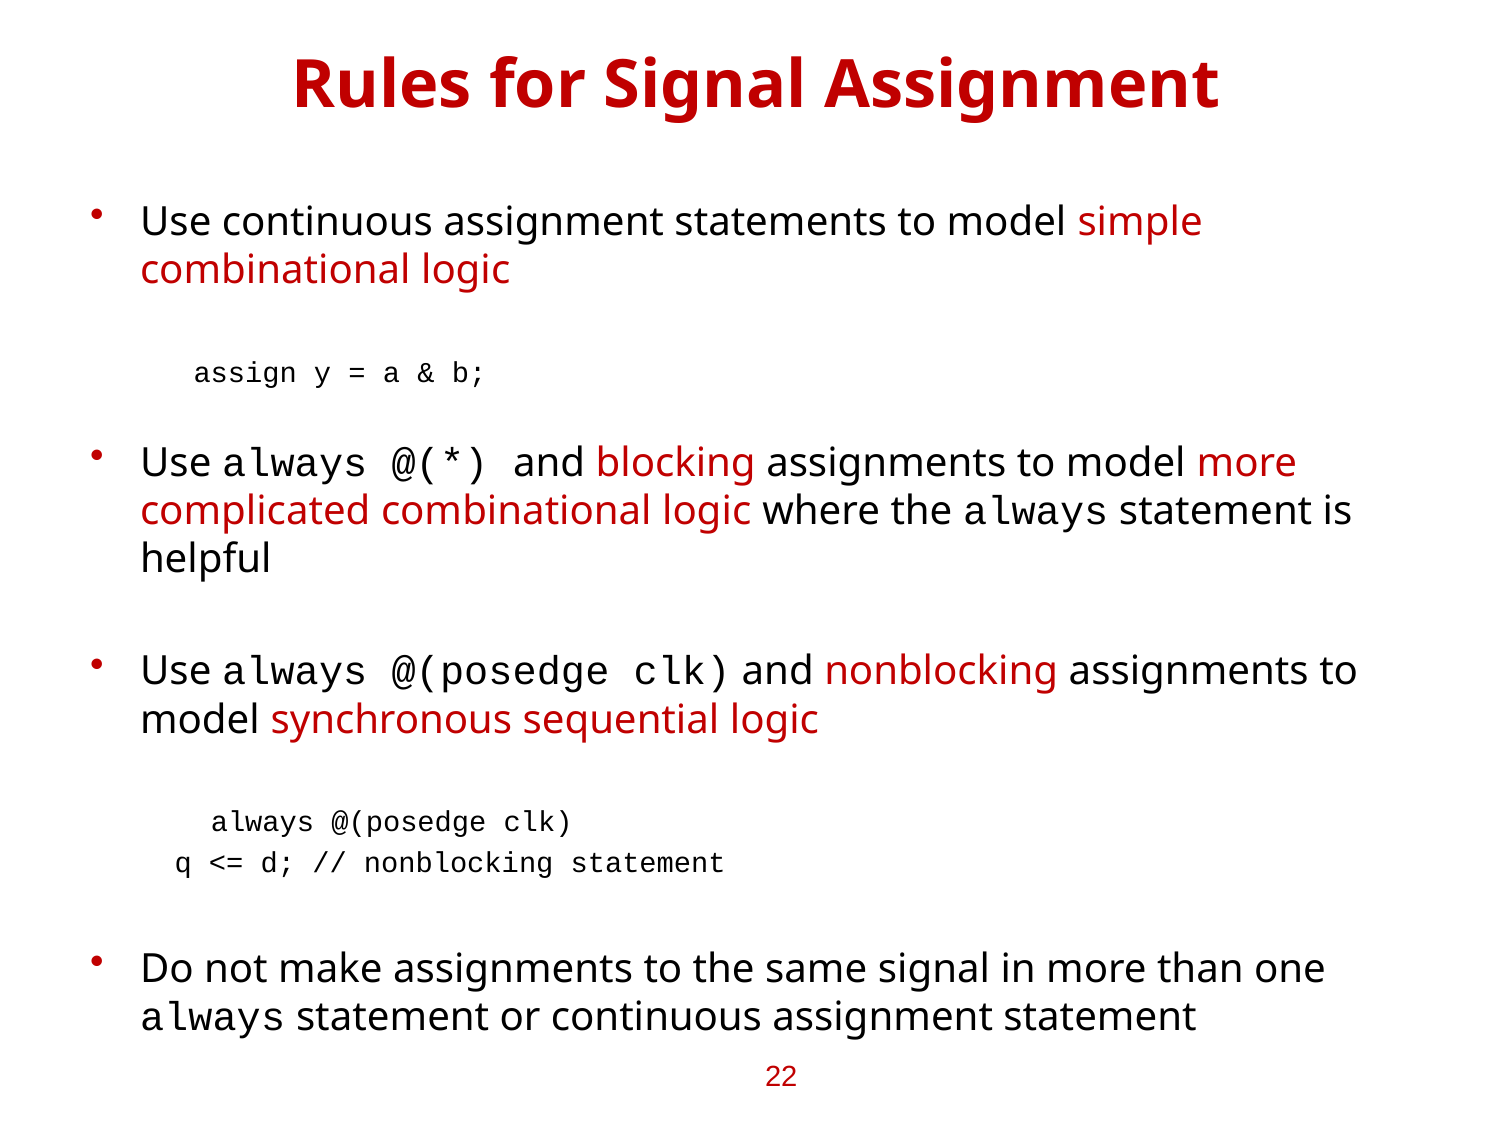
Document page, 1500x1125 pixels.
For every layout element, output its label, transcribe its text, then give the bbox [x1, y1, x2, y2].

slide_number 22 [649, 1049, 913, 1125]
list Use continuous assignment statements to model simple combinational logic assign y = a & b; Use always @(*) and blocking assignments to model more complicated combinational logic where the always statement is helpful Use always @(posedge clk) and nonblocking assignments to model synchronous sequential logic always @(posedge clk) q <= d; // nonblocking statement Do not make assignments to the same signal in more than one always statement or continuous assignment statement [74, 187, 1426, 1051]
title Rules for Signal Assignment [124, 12, 1388, 151]
